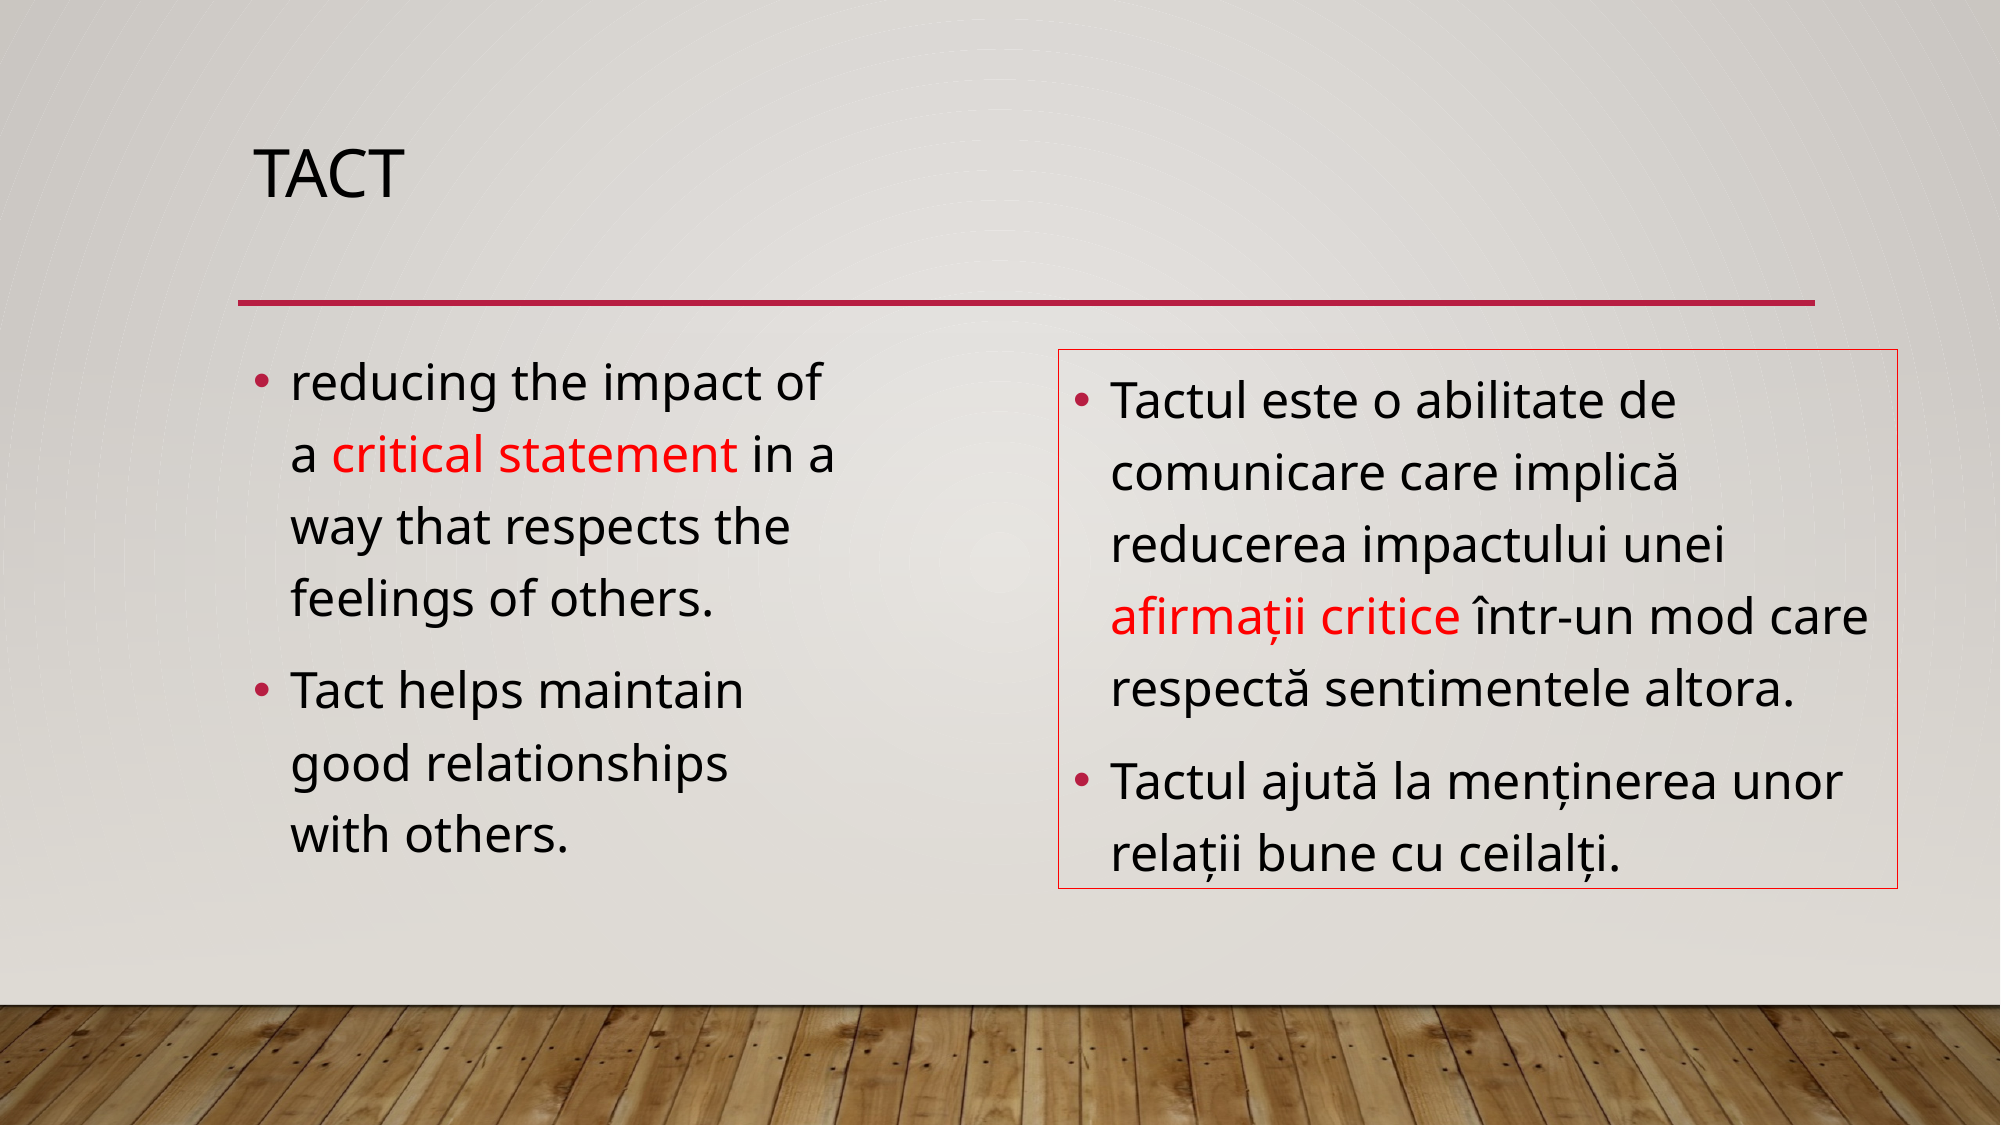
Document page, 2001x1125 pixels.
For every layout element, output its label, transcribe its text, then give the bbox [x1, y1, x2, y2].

text_box Tactul este o abilitate de comunicare care implică reducerea impactului unei afirmații critice într-un mod care respectă sentimentele altora. Tactul ajută la menținerea unor relații bune cu ceilalți. [1058, 349, 1898, 889]
list reducing the impact of a critical statement in a way that respects the feelings of others. Tact helps maintain good relationships with others. [238, 330, 857, 897]
picture [0, 1005, 2000, 1125]
title Tact [238, 131, 1814, 305]
